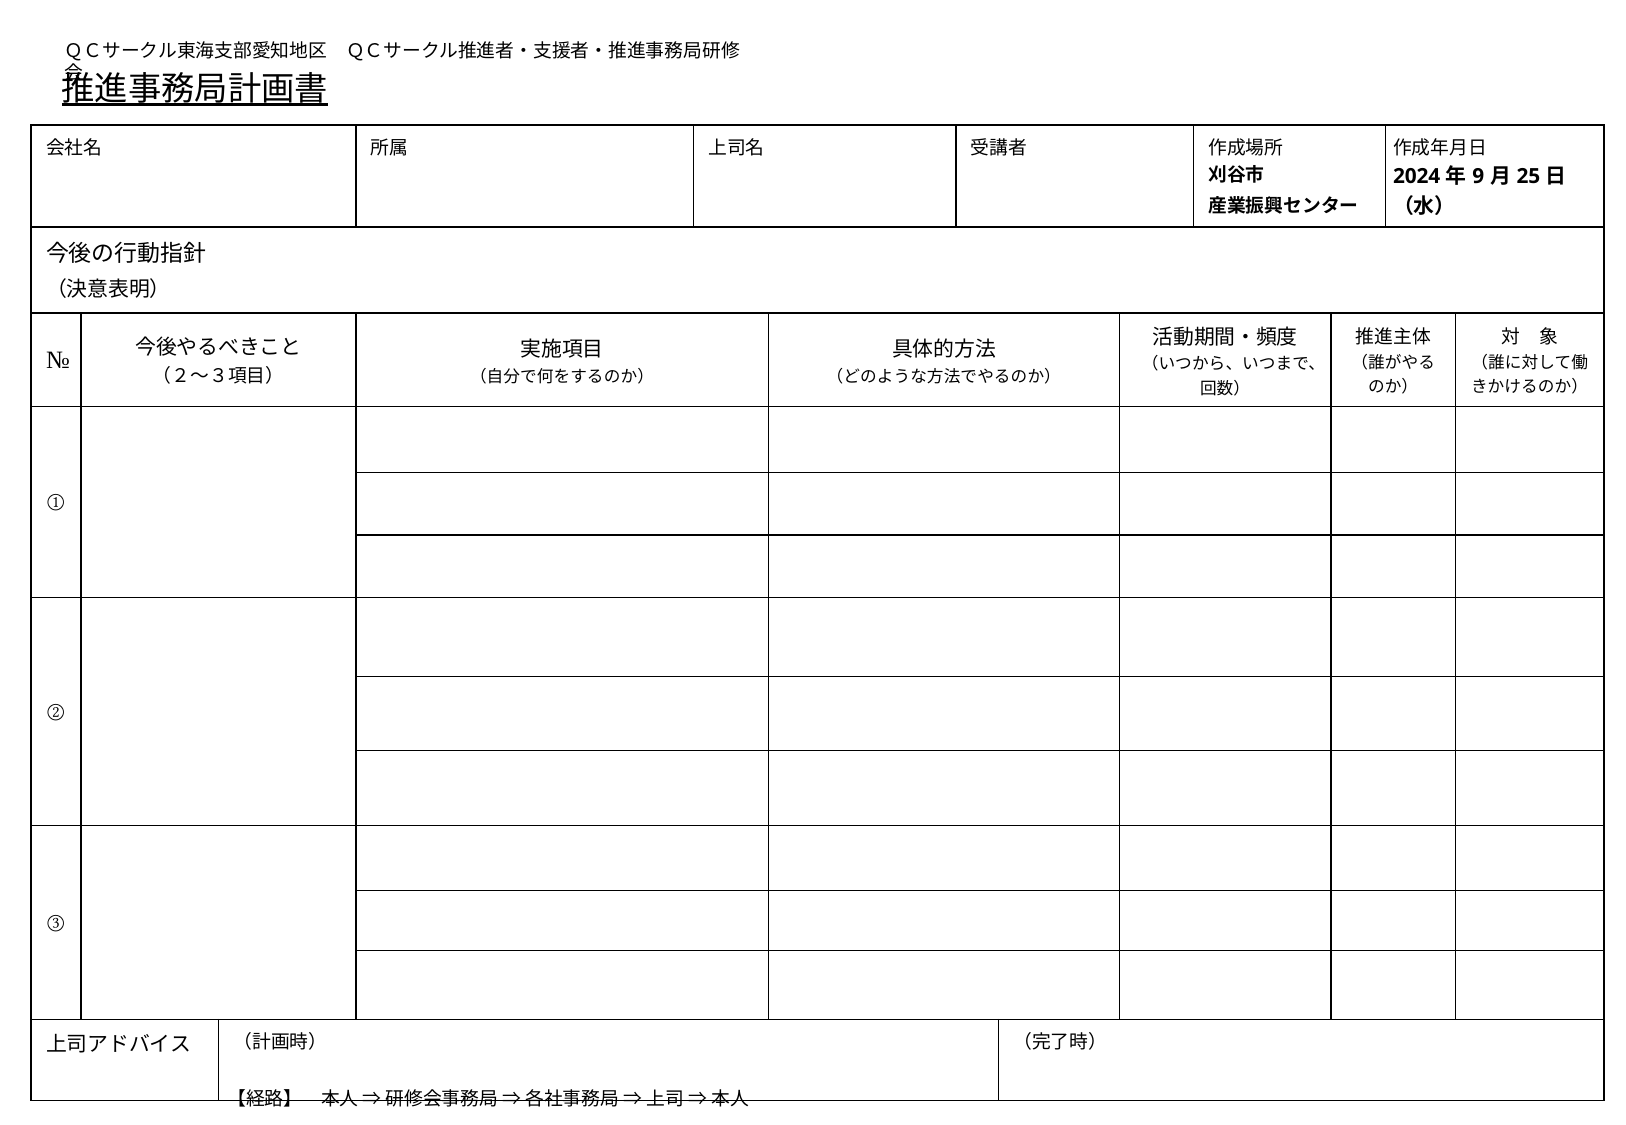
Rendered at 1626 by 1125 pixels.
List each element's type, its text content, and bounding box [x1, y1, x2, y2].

table_cell [1332, 407, 1455, 472]
table_cell [1332, 677, 1455, 750]
table_cell [1332, 473, 1455, 534]
table_cell [1332, 536, 1455, 597]
table_cell 具体的方法 （どのような方法でやるのか） [769, 314, 1119, 406]
table_cell [357, 536, 768, 597]
table_cell [769, 891, 1119, 950]
table_cell [1332, 951, 1455, 1019]
table_cell [82, 407, 355, 597]
table_cell [769, 677, 1119, 750]
text_box ＱＣサークル東海支部愛知地区 ＱＣサークル推進者・支援者・推進事務局研修会 [49, 31, 771, 91]
table_cell 活動期間・頻度 （いつから、いつまで、回数） [1120, 314, 1330, 406]
table_cell [769, 598, 1119, 676]
table_cell 上司アドバイス [32, 1020, 218, 1100]
table_cell [357, 407, 768, 472]
table_cell [1456, 473, 1603, 534]
table_cell [1120, 891, 1330, 950]
table_cell [1120, 677, 1330, 750]
table_cell [1456, 751, 1603, 825]
table_cell [82, 826, 355, 1019]
table_cell [1120, 951, 1330, 1019]
table_cell [1120, 751, 1330, 825]
table_cell [1332, 751, 1455, 825]
table_cell [1456, 677, 1603, 750]
table_cell [1120, 826, 1330, 890]
table_header 作成場所 刈谷市 産業振興センター [1194, 126, 1385, 226]
title 推進事務局計画書 [46, 50, 968, 124]
table_header 作成年月日 2024年9月25日（水） [1386, 126, 1603, 226]
table_cell [357, 891, 768, 950]
table_cell [1456, 407, 1603, 472]
table_cell （計画時） [219, 1020, 998, 1100]
table_cell 今後の行動指針 （決意表明） [32, 228, 1603, 312]
table_cell [1332, 826, 1455, 890]
table_cell [1456, 536, 1603, 597]
table_cell [357, 826, 768, 890]
table_cell [357, 951, 768, 1019]
table_cell [357, 598, 768, 676]
table_cell [1456, 951, 1603, 1019]
table_cell [82, 598, 355, 825]
table_header 所属 [357, 126, 693, 226]
table_cell [357, 473, 768, 534]
table_cell ② [32, 598, 80, 825]
table_header 会社名 [32, 126, 355, 226]
table_cell [1456, 598, 1603, 676]
text_box 【経路】 本人 ⇒ 研修会事務局 ⇒ 各社事務局 ⇒ 上司 ⇒ 本人 [212, 1079, 988, 1117]
table_cell № [32, 314, 80, 406]
table_cell [1456, 826, 1603, 890]
table_cell 対 象 （誰に対して働きかけるのか） [1456, 314, 1603, 406]
table_cell [1456, 891, 1603, 950]
table_cell [357, 751, 768, 825]
table_cell [1120, 536, 1330, 597]
table_cell [1120, 598, 1330, 676]
table_cell 今後やるべきこと （２～３項目） [82, 314, 355, 406]
table_cell [1120, 473, 1330, 534]
table_cell 推進主体 （誰がやるのか） [1332, 314, 1455, 406]
table_cell [769, 536, 1119, 597]
table_header 受講者 [957, 126, 1193, 226]
table_cell [769, 826, 1119, 890]
table_cell 実施項目 （自分で何をするのか） [357, 314, 768, 406]
table_cell （完了時） [999, 1020, 1603, 1100]
table_cell ① [32, 407, 80, 597]
table_cell [769, 951, 1119, 1019]
table_cell [769, 473, 1119, 534]
table_cell ③ [32, 826, 80, 1019]
table_cell [769, 407, 1119, 472]
table_cell [1120, 407, 1330, 472]
table_cell [1332, 891, 1455, 950]
table_cell [357, 677, 768, 750]
table_header 上司名 [694, 126, 955, 226]
table_cell [769, 751, 1119, 825]
table_cell [1332, 598, 1455, 676]
